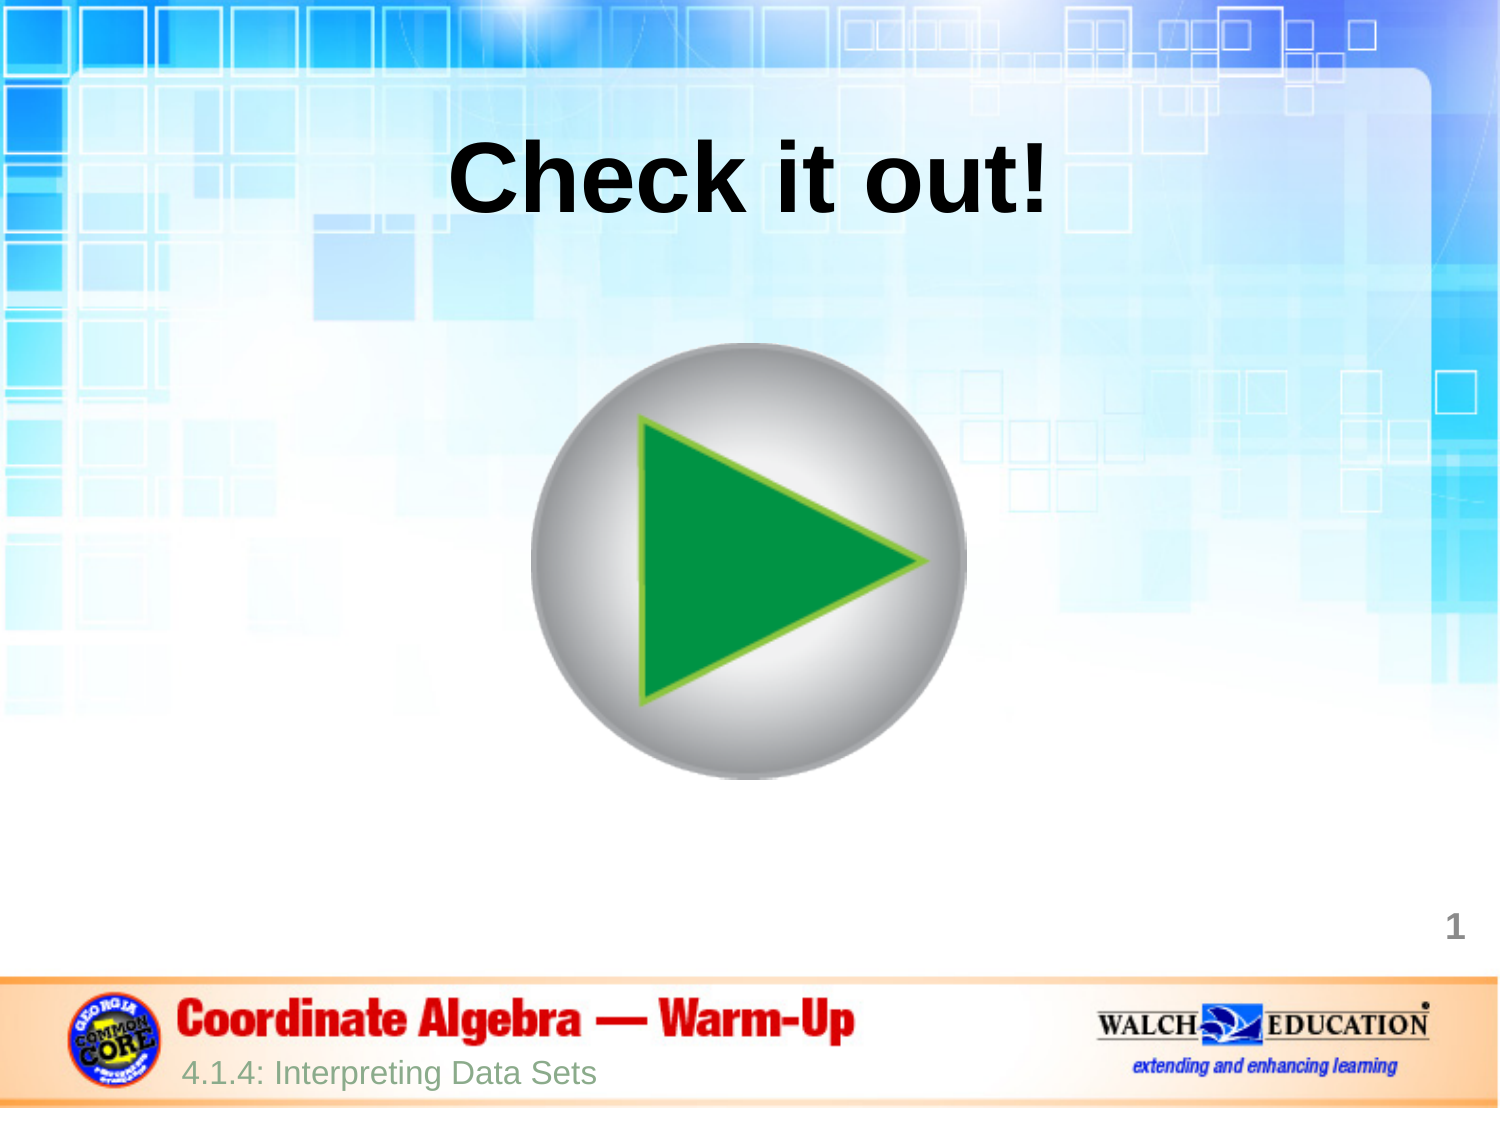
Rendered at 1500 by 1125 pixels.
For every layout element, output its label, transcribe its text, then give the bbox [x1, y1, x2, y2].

slide_number 1 [1361, 901, 1481, 949]
footer 4.1.4: Interpreting Data Sets [166, 1048, 1065, 1094]
subtitle Check it out! [105, 105, 1394, 925]
picture [0, 0, 1500, 1108]
